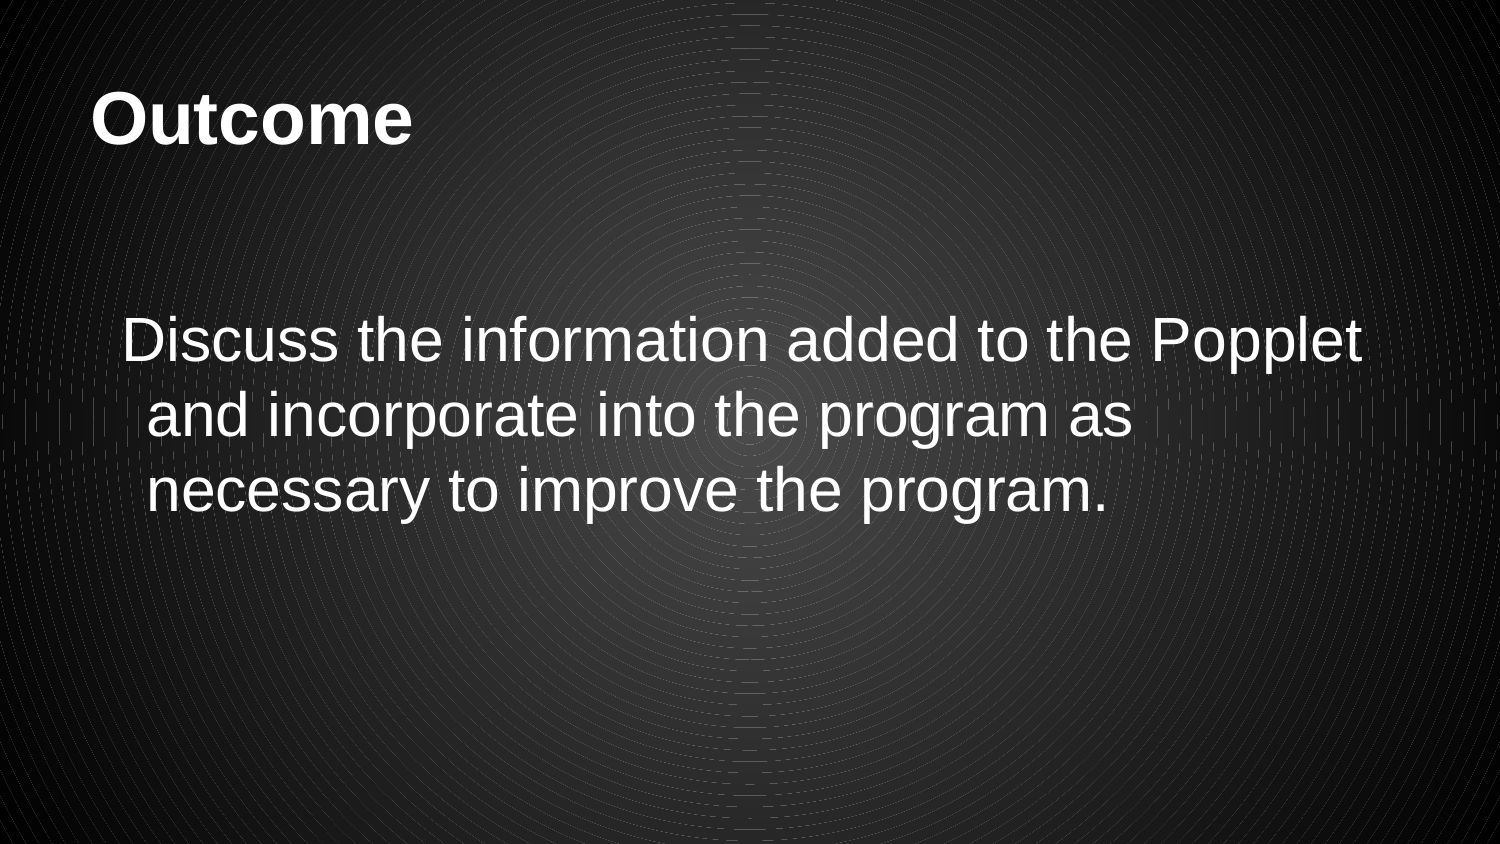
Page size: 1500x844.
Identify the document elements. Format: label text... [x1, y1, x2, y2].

title Outcome [75, 33, 1425, 175]
list Discuss the information added to the Popplet and incorporate into the program as necessary to improve the program. [75, 196, 1425, 808]
